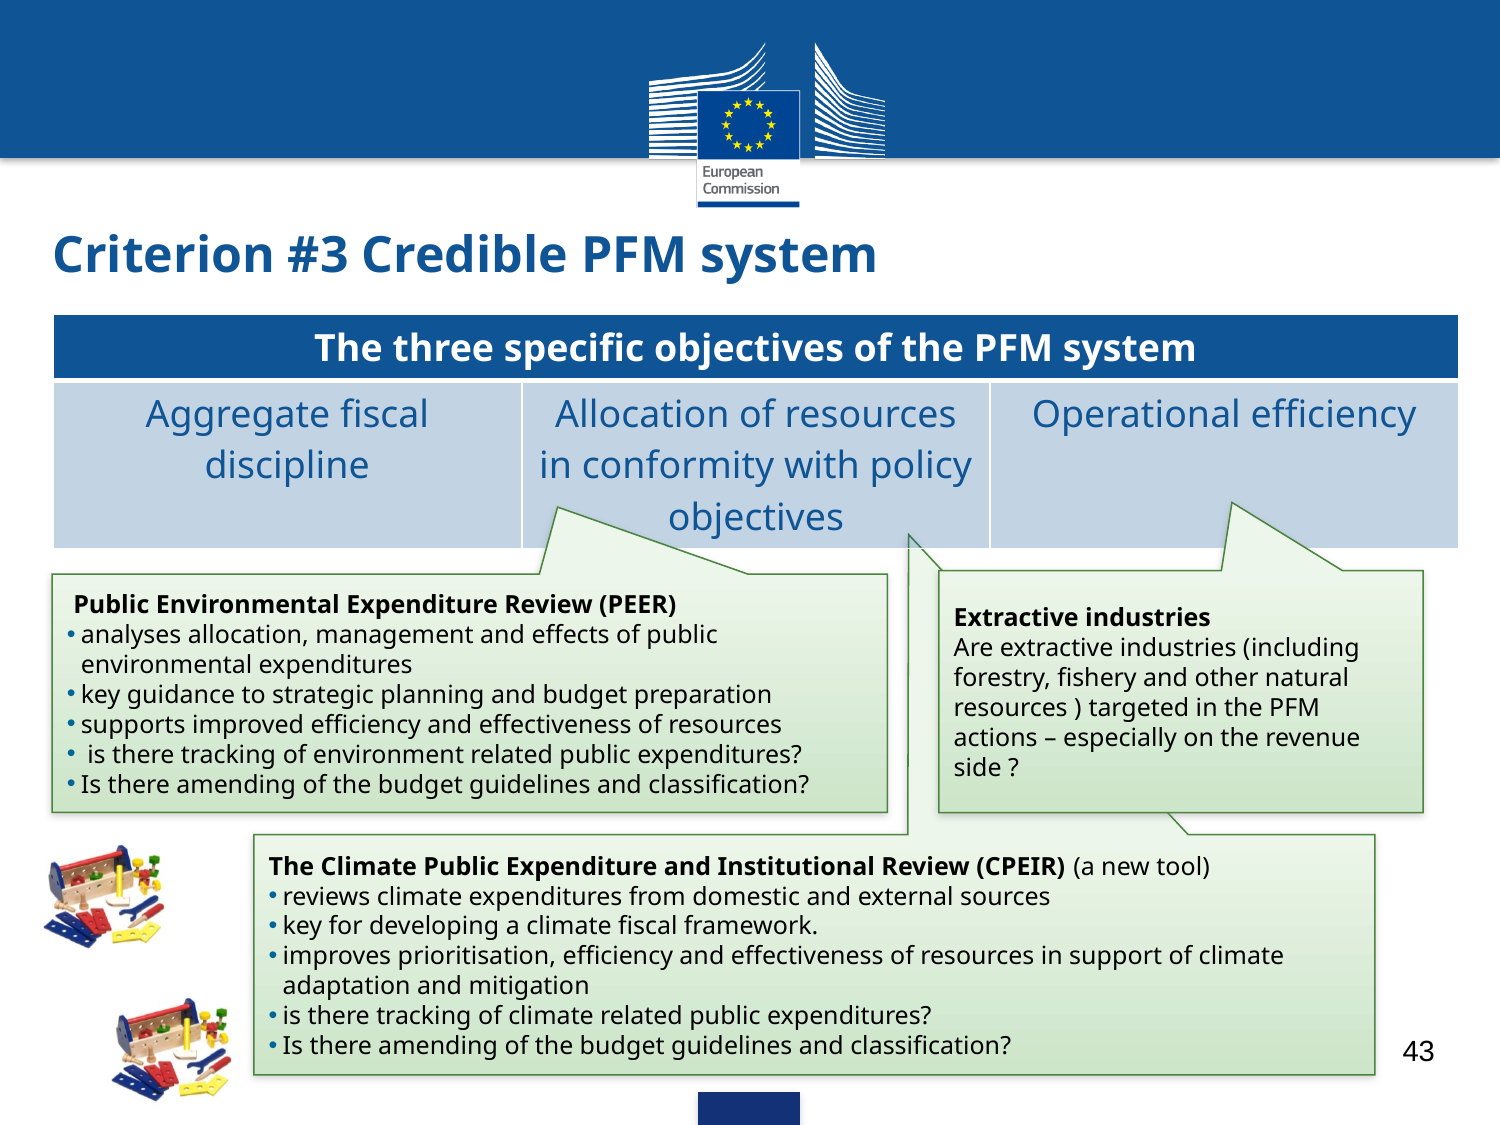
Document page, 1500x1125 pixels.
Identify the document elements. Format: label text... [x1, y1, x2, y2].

slide_number 43 [1099, 1024, 1451, 1103]
table_cell Allocation of resources in conformity with policy objectives [523, 383, 989, 548]
text_box The Climate Public Expenditure and Institutional Review (CPEIR) (a new tool) reviews climate expenditures from domestic and external sources key for developing a climate fiscal framework. improves prioritisation, efficiency and effectiveness of resources in support of climate adaptation and mitigation is there tracking of climate related public expenditures? Is there amending of the budget guidelines and classification? [253, 549, 1375, 1075]
picture [103, 987, 240, 1112]
text_box Extractive industries Are extractive industries (including forestry, fishery and other natural resources ) targeted in the PFM actions – especially on the revenue side ? [938, 502, 1424, 813]
picture [35, 834, 172, 959]
table_cell Operational efficiency [991, 383, 1458, 548]
text_box Public Environmental Expenditure Review (PEER) analyses allocation, management and effects of public environmental expenditures key guidance to strategic planning and budget preparation supports improved efficiency and effectiveness of resources is there tracking of environment related public expenditures? Is there amending of the budget guidelines and classification? [52, 507, 888, 813]
title Criterion #3 Credible PFM system [37, 175, 1388, 330]
table_cell Aggregate fiscal discipline [54, 383, 521, 548]
picture [649, 42, 885, 175]
table_header The three specific objectives of the PFM system [54, 315, 1458, 378]
